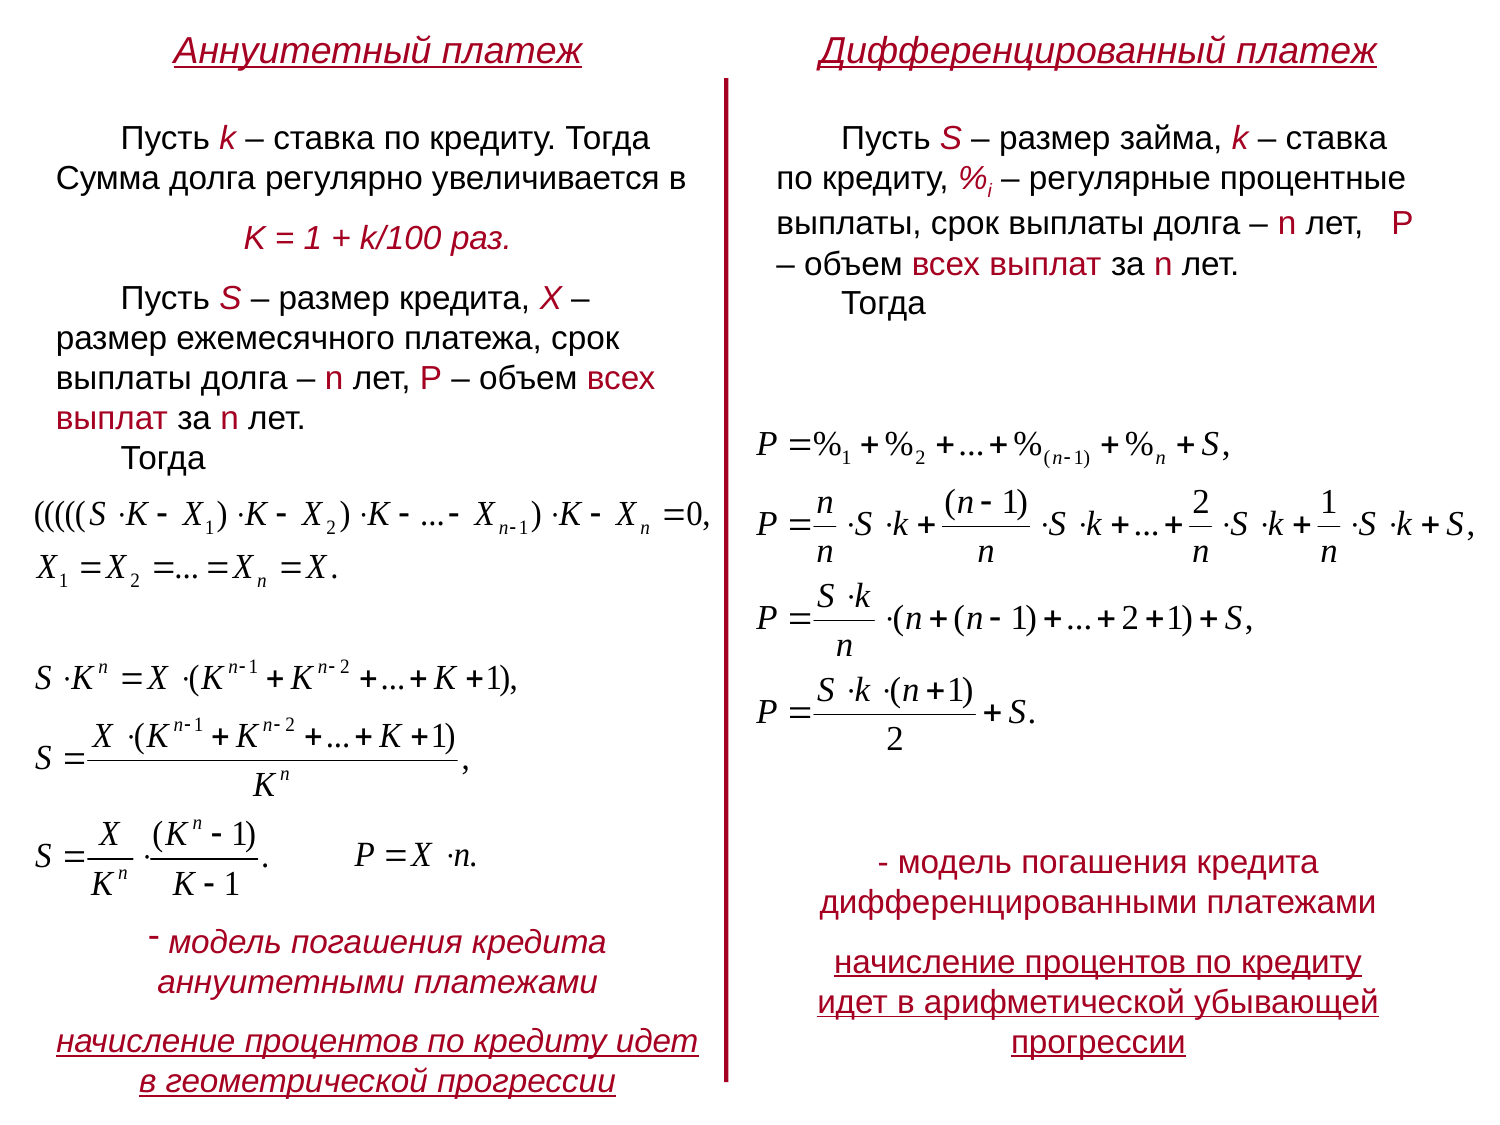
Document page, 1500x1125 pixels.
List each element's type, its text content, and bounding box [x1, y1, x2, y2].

text_box Аннуитетный платеж Пусть k – ставка по кредиту. Тогда Сумма долга регулярно увеличивается в K = 1 + k/100 раз. Пусть S – размер кредита, Х – размер ежемесячного платежа, срок выплаты долга – n лет, Р – объем всех выплат за n лет. Тогда модель погашения кредита аннуитетными платежами начисление процентов по кредиту идет в геометрической прогрессии [41, 902, 715, 1107]
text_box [29, 491, 715, 902]
text_box Аннуитетный платеж Пусть k – ставка по кредиту. Тогда Сумма долга регулярно увеличивается в K = 1 + k/100 раз. Пусть S – размер кредита, Х – размер ежемесячного платежа, срок выплаты долга – n лет, Р – объем всех выплат за n лет. Тогда модель погашения кредита аннуитетными платежами начисление процентов по кредиту идет в геометрической прогрессии [41, 19, 715, 491]
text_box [348, 834, 482, 876]
text_box Дифференцированный платеж Пусть S – размер займа, k – ставка по кредиту, %i – регулярные процентные выплаты, срок выплаты долга – n лет, Р – объем всех выплат за n лет. Тогда - модель погашения кредита дифференцированными платежами начисление процентов по кредиту идет в арифметической убывающей прогрессии [761, 759, 1436, 1068]
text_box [749, 420, 1483, 759]
text_box Дифференцированный платеж Пусть S – размер займа, k – ставка по кредиту, %i – регулярные процентные выплаты, срок выплаты долга – n лет, Р – объем всех выплат за n лет. Тогда - модель погашения кредита дифференцированными платежами начисление процентов по кредиту идет в арифметической убывающей прогрессии [761, 19, 1436, 420]
